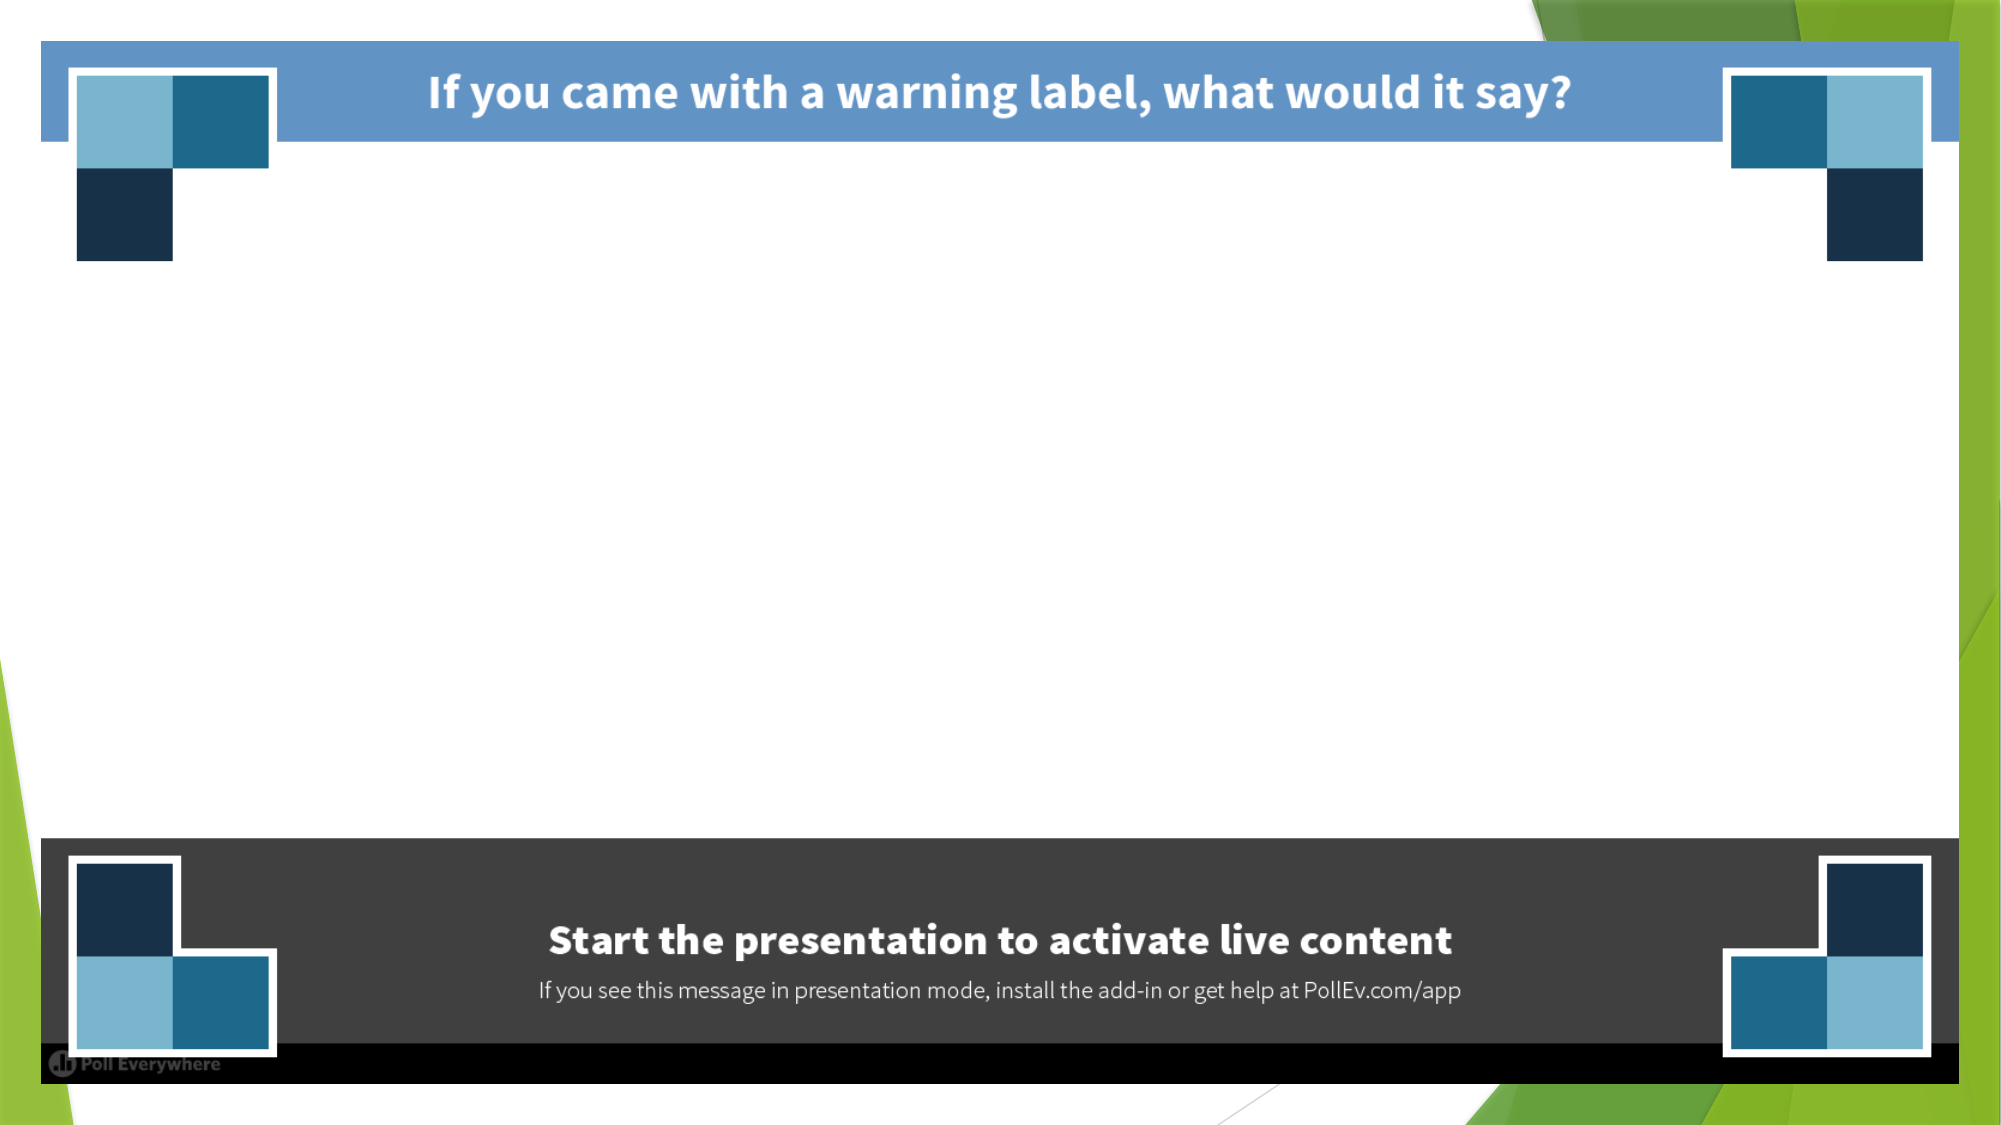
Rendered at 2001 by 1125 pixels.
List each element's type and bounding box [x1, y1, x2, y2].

picture [41, 41, 1959, 1084]
